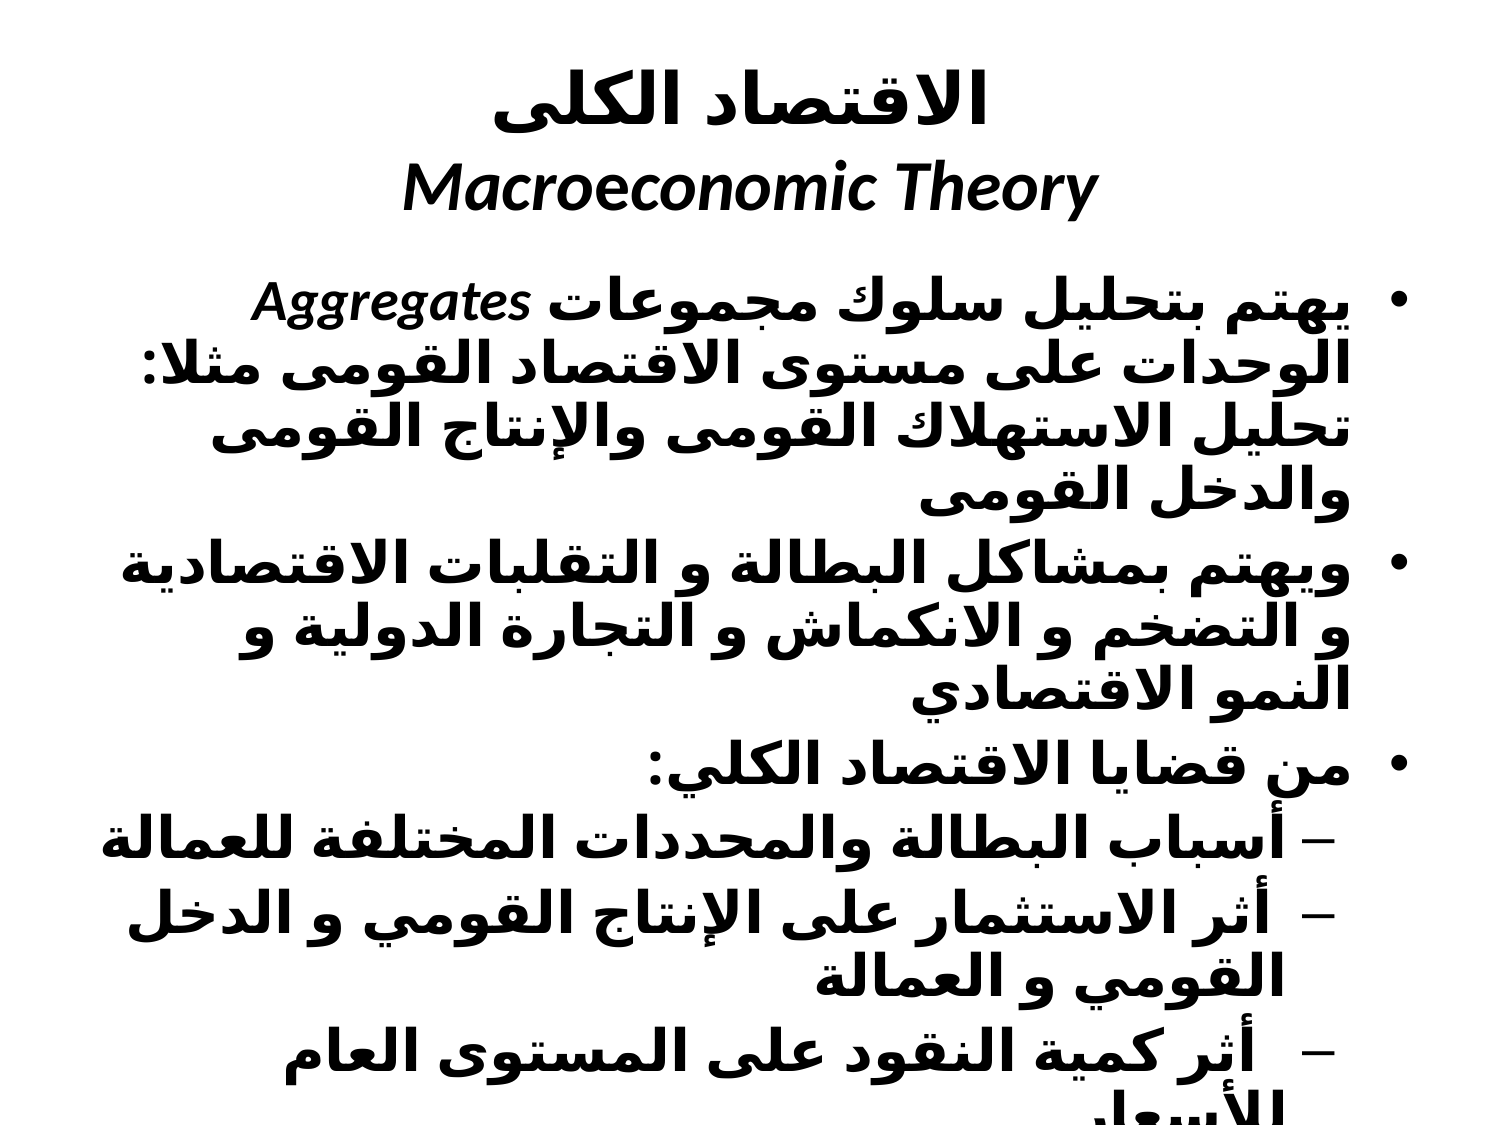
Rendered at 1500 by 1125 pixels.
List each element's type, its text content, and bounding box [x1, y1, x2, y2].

list يهتم بتحليل سلوك مجموعات Aggregates الوحدات على مستوى الاقتصاد القومى مثلا: تحليل الاستهلاك القومى والإنتاج القومى والدخل القومى ويهتم بمشاكل البطالة و التقلبات الاقتصادية و التضخم و الانكماش و التجارة الدولية و النمو الاقتصادي من قضايا الاقتصاد الكلي: أسباب البطالة والمحددات المختلفة للعمالة أثر الاستثمار على الإنتاج القومي و الدخل القومي و العمالة أثر كمية النقود على المستوى العام للأسعار مشكلة ميزان المدفوعات وسعر الصرف و المعونات الأجنبية [75, 262, 1425, 1005]
title الاقتصاد الكلى Macroeconomic Theory [75, 45, 1425, 233]
